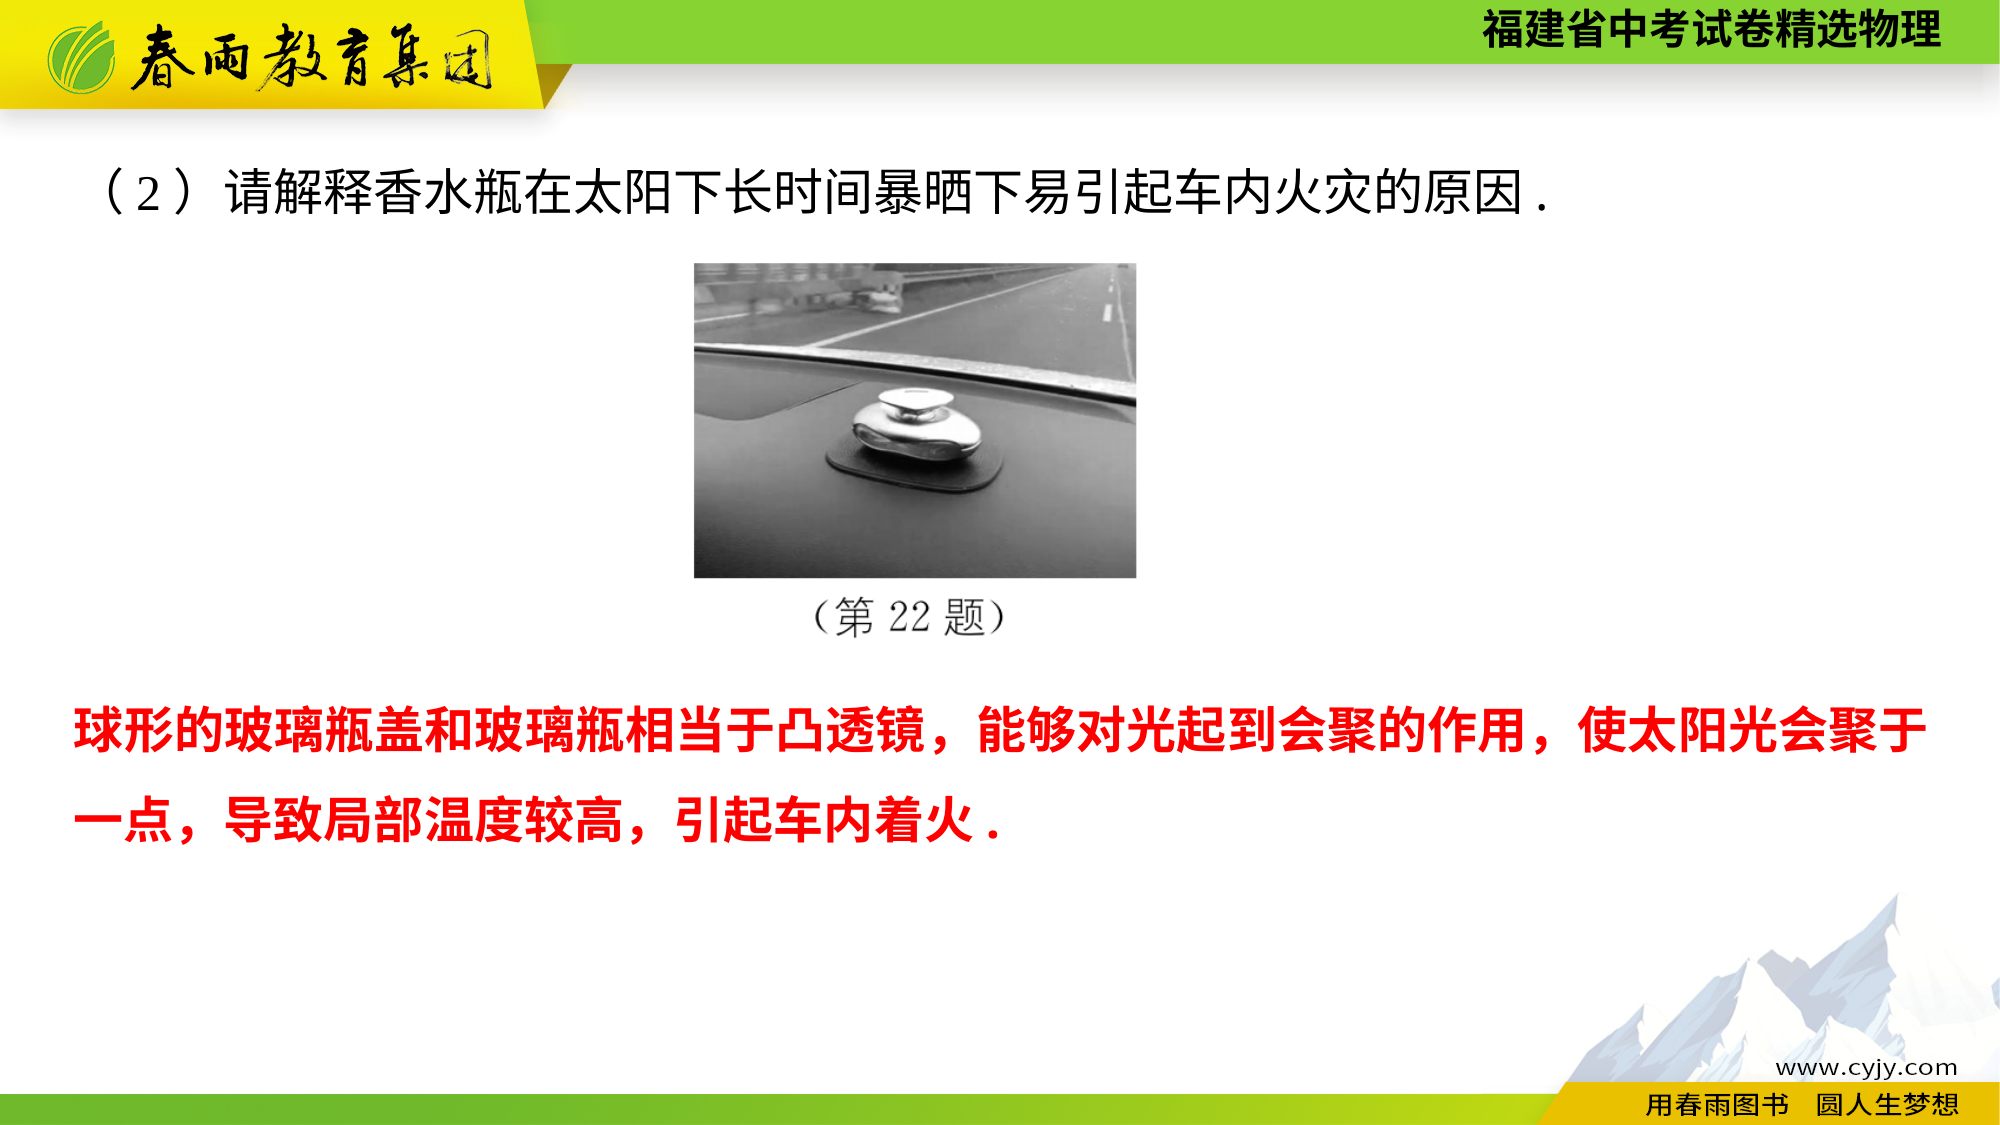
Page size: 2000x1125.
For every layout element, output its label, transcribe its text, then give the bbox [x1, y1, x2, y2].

text_box 球形的玻璃瓶盖和玻璃瓶相当于凸透镜，能够对光起到会聚的作用，使太阳光会聚于一点，导致局部温度较高，引起车内着火. [59, 660, 1944, 856]
picture [0, 0, 2000, 1125]
list （2）请解释香水瓶在太阳下长时间暴晒下易引起车内火灾的原因. [59, 122, 1944, 217]
